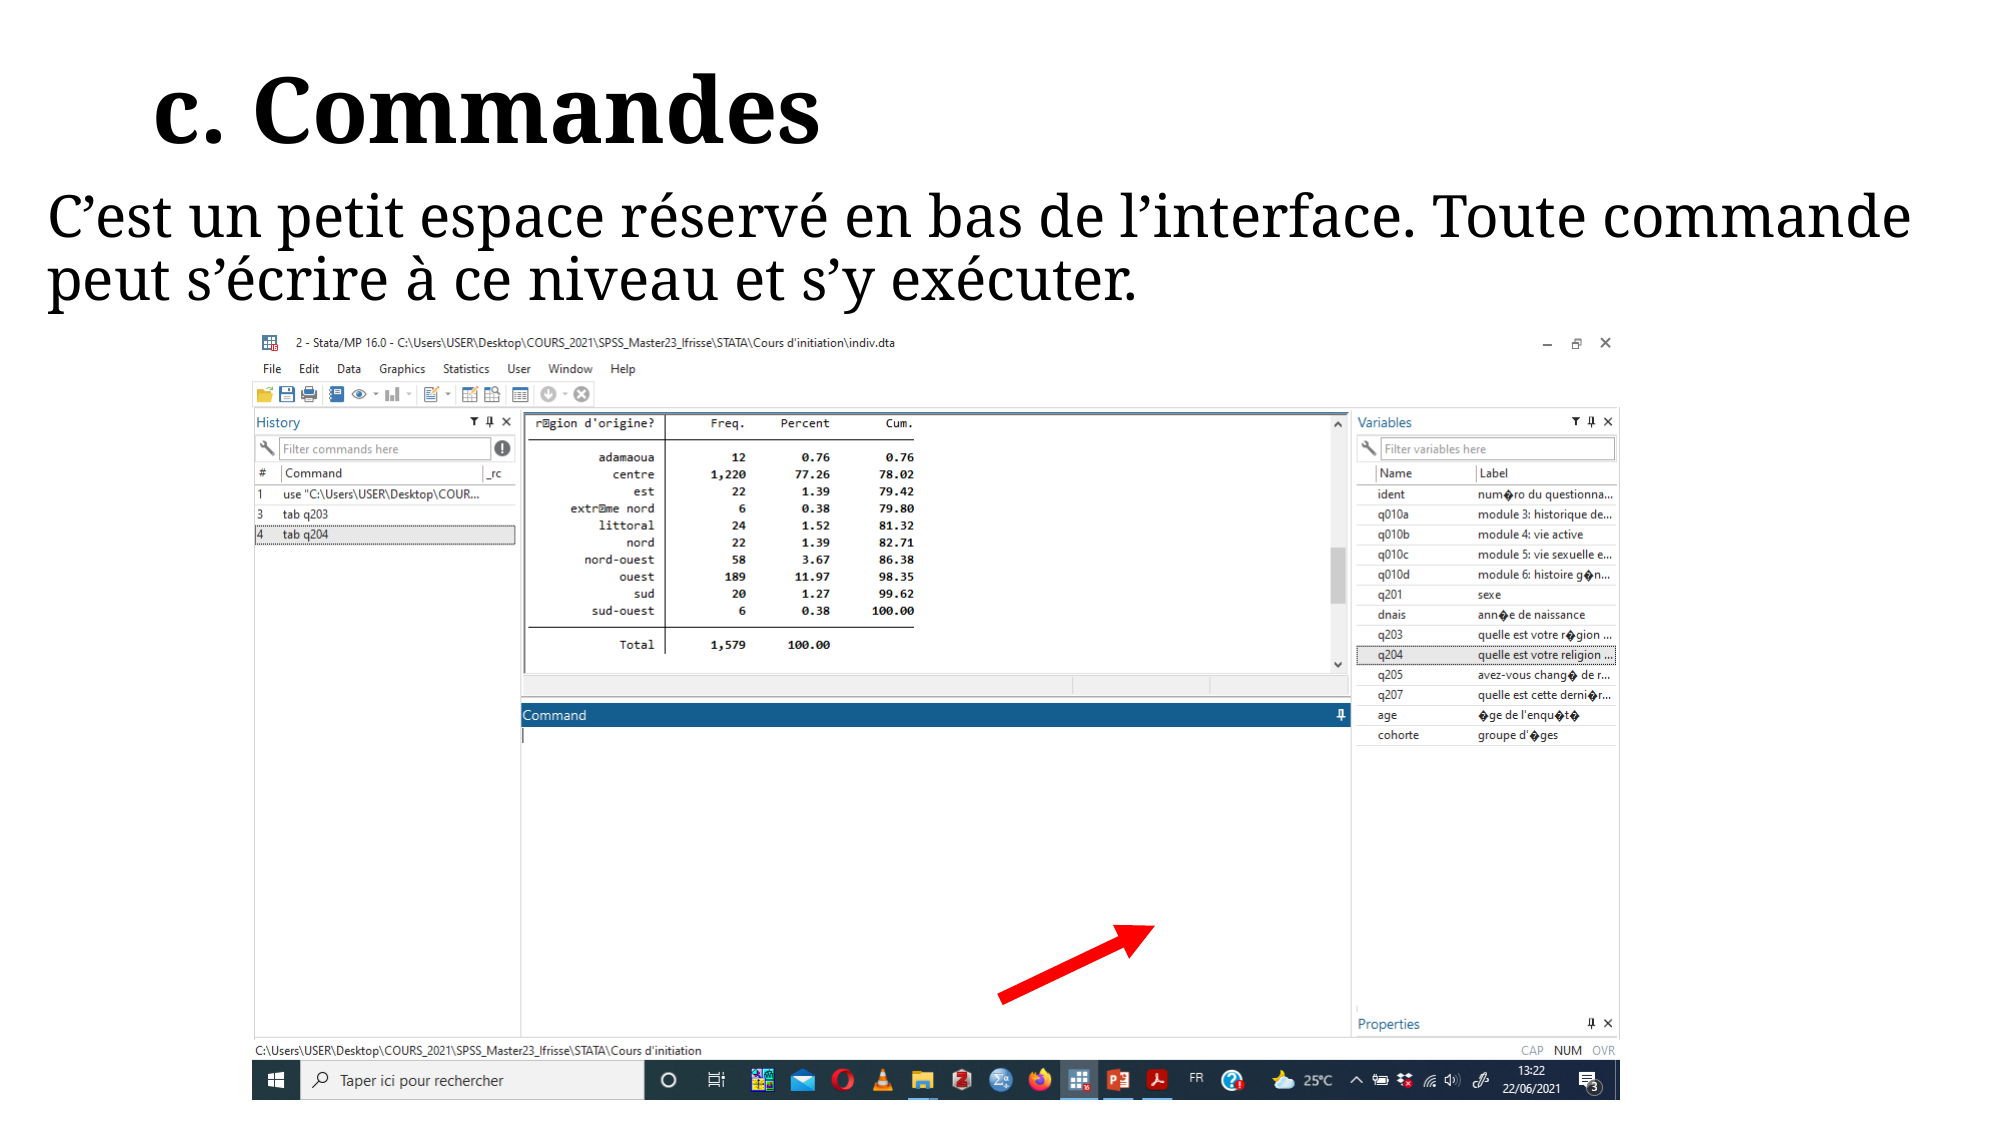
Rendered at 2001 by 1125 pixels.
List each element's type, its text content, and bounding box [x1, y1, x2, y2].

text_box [999, 925, 1155, 1000]
title c. Commandes [137, 59, 1863, 179]
picture [252, 330, 1620, 1100]
list C’est un petit espace réservé en bas de l’interface. Toute commande peut s’écrire à ce niveau et s’y exécuter. [32, 179, 1978, 1106]
